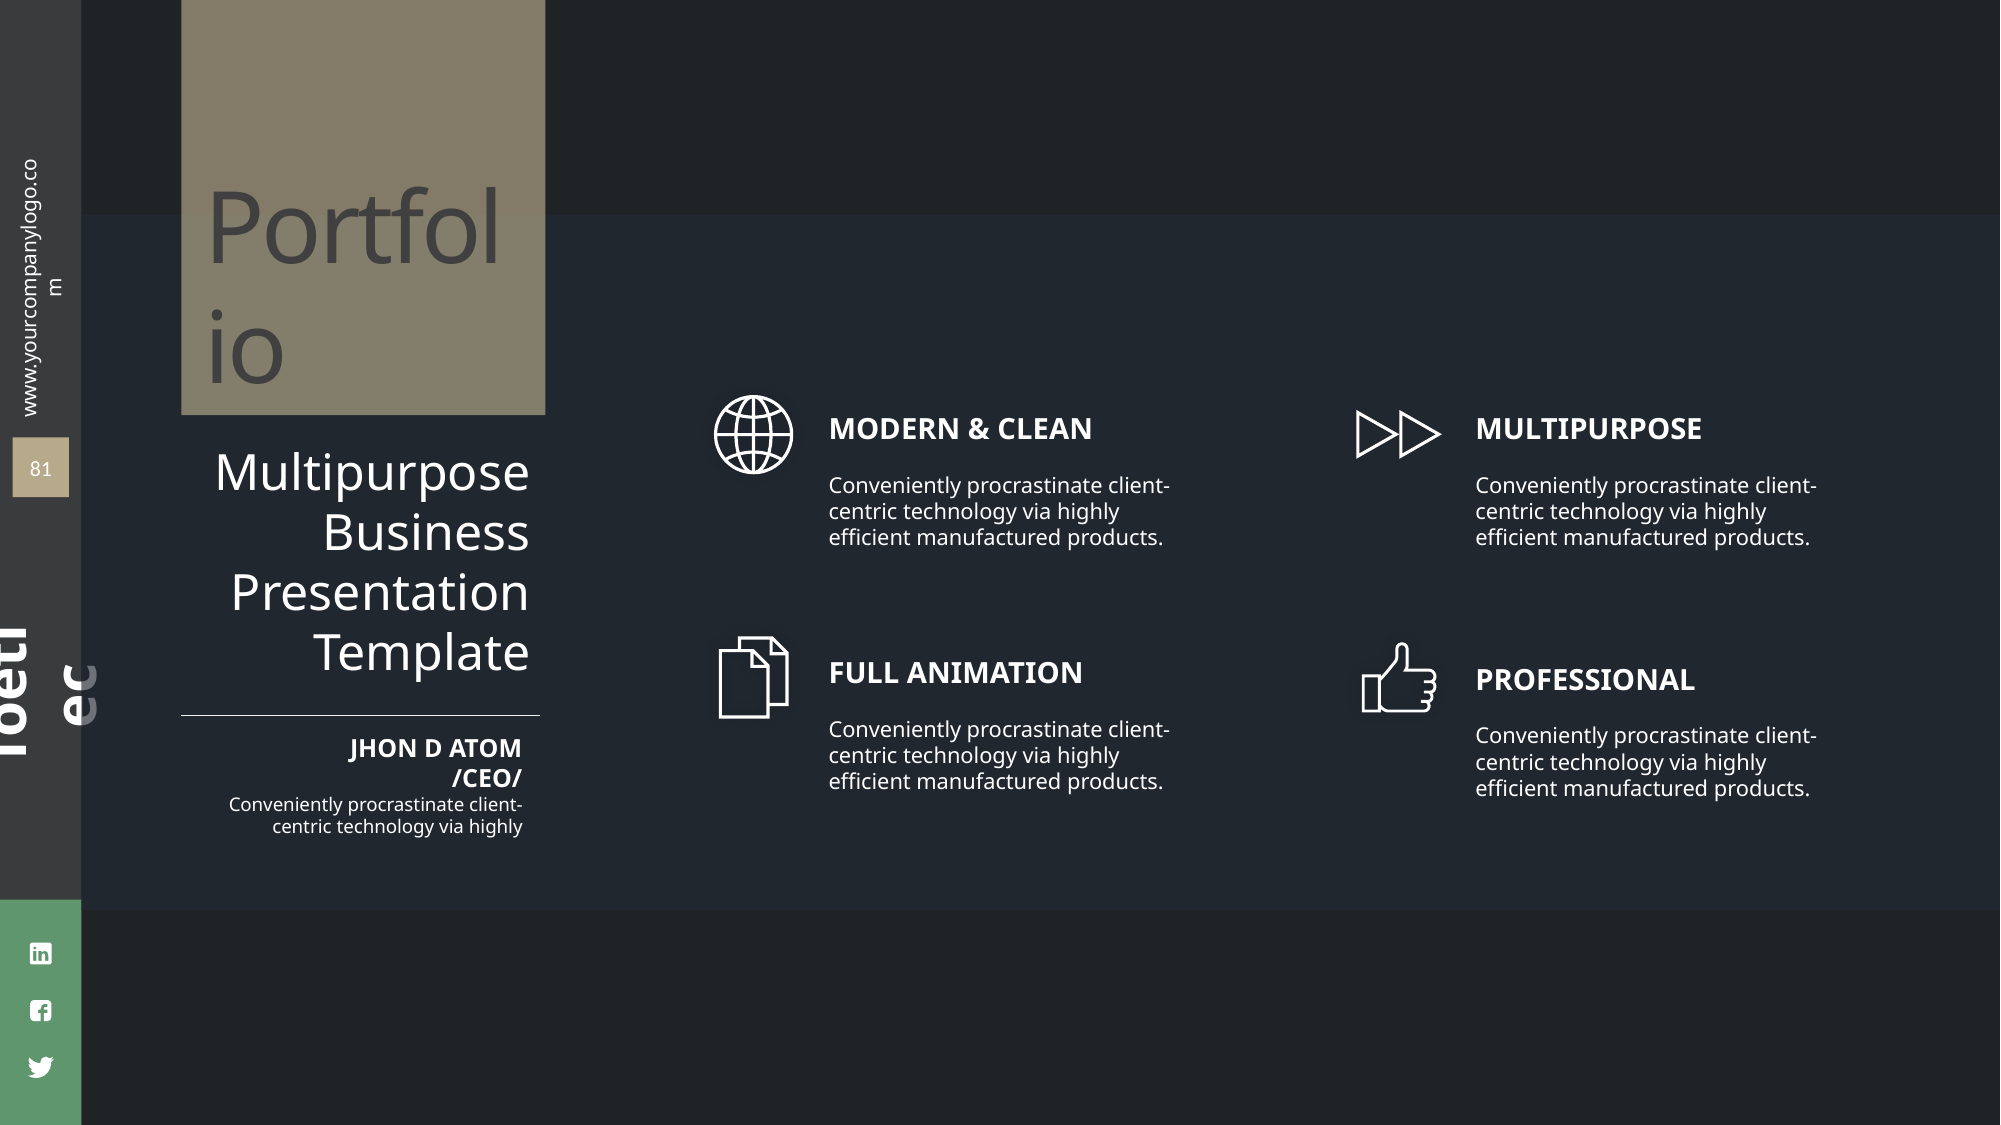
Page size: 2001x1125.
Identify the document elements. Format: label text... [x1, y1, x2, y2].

picture [81, 0, 2000, 1125]
slide_number 81 [12, 437, 69, 498]
